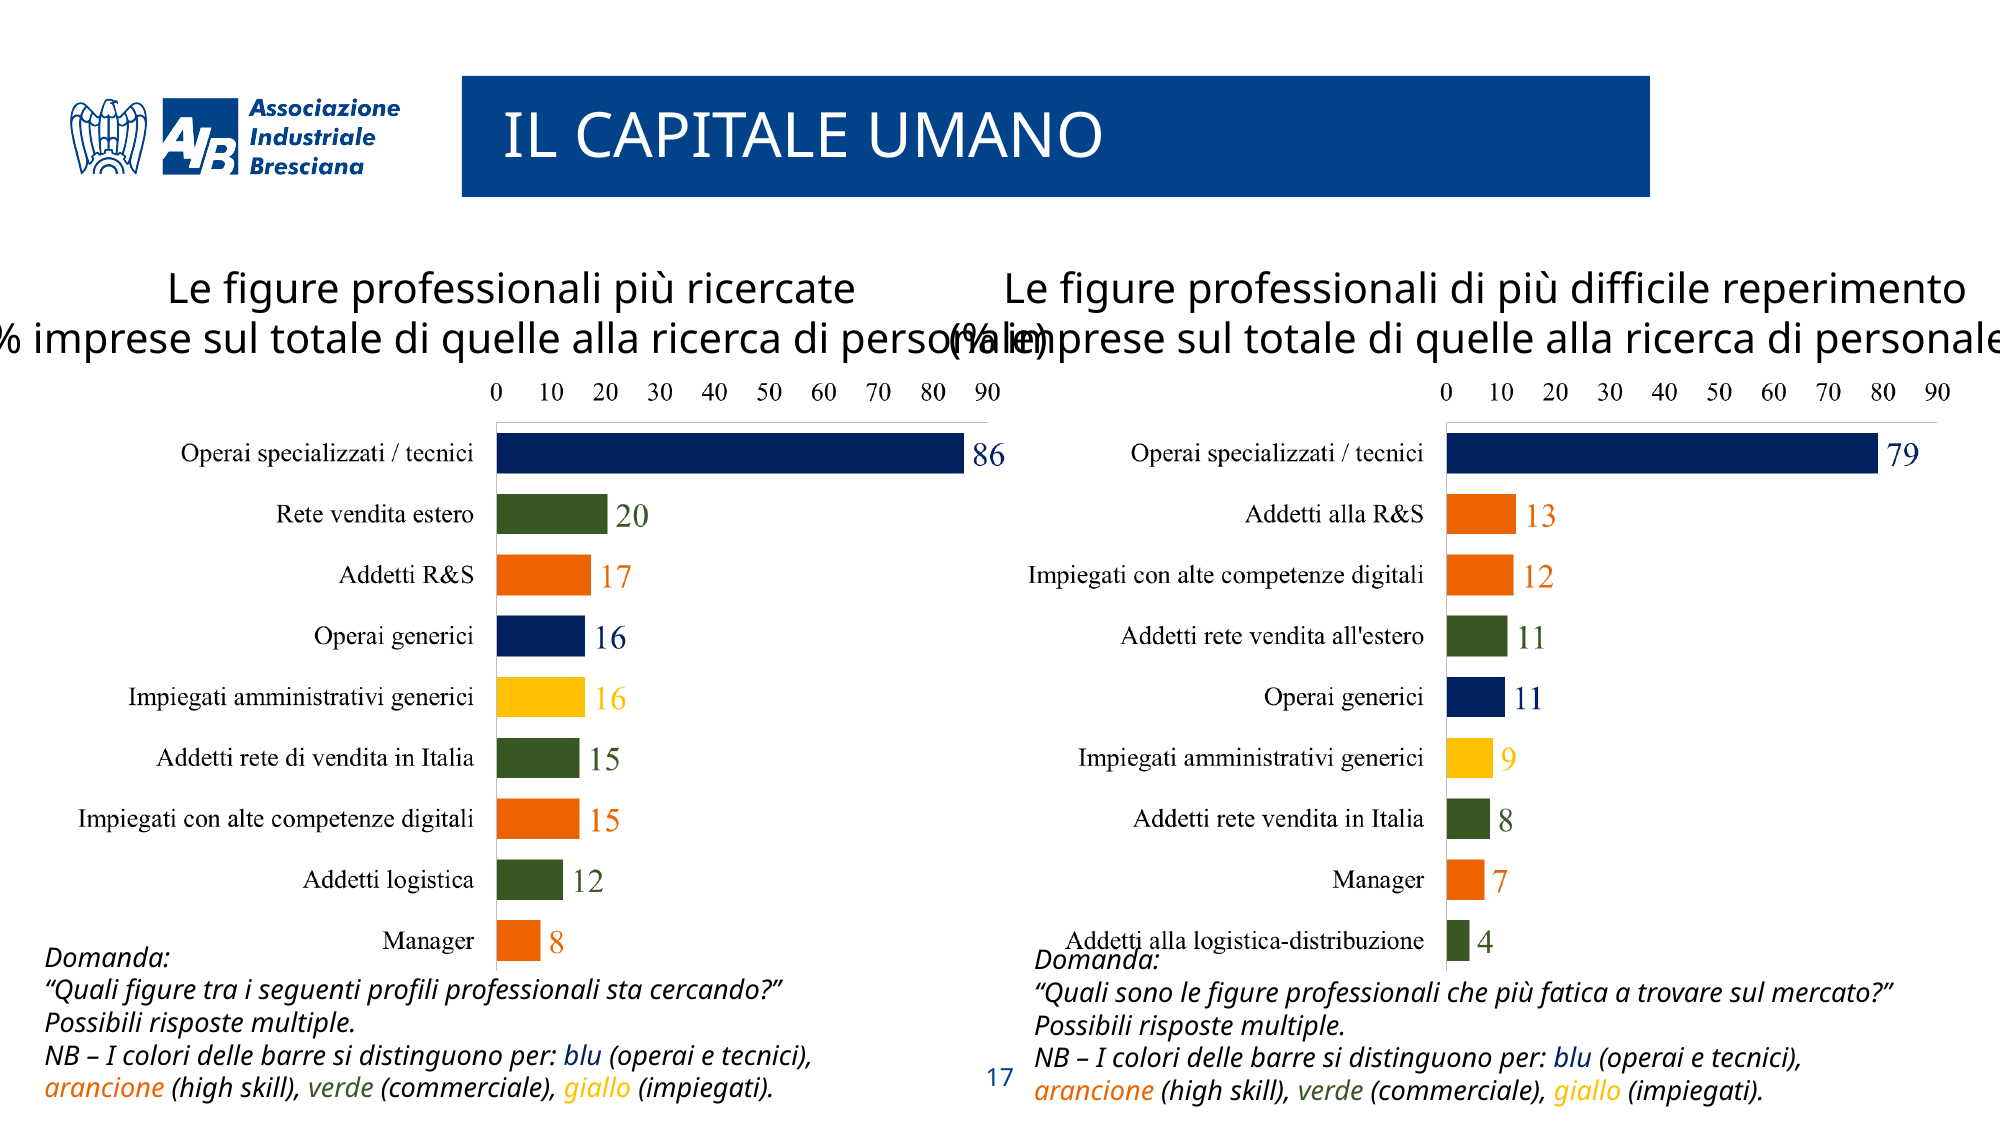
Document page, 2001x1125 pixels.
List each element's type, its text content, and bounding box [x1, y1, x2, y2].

picture [69, 370, 1014, 985]
text_box Le figure professionali di più difficile reperimento (% imprese sul totale di quelle alla ricerca di personale) [934, 254, 2000, 369]
text_box Domanda: “Quali figure tra i seguenti profili professionali sta cercando?” Possibili risposte multiple. NB – I colori delle barre si distinguono per: blu (operai e tecnici), arancione (high skill), verde (commerciale), giallo (impiegati). [29, 933, 893, 1111]
text_box Le figure professionali più ricercate (% imprese sul totale di quelle alla ricerca di personale) [0, 254, 934, 369]
picture [1019, 370, 1964, 985]
picture [70, 98, 400, 175]
text_box Domanda: “Quali sono le figure professionali che più fatica a trovare sul mercato?” Possibili risposte multiple. NB – I colori delle barre si distinguono per: blu (operai e tecnici), arancione (high skill), verde (commerciale), giallo (impiegati). [1019, 935, 1988, 1113]
title IL CAPITALE UMANO [472, 91, 1639, 184]
